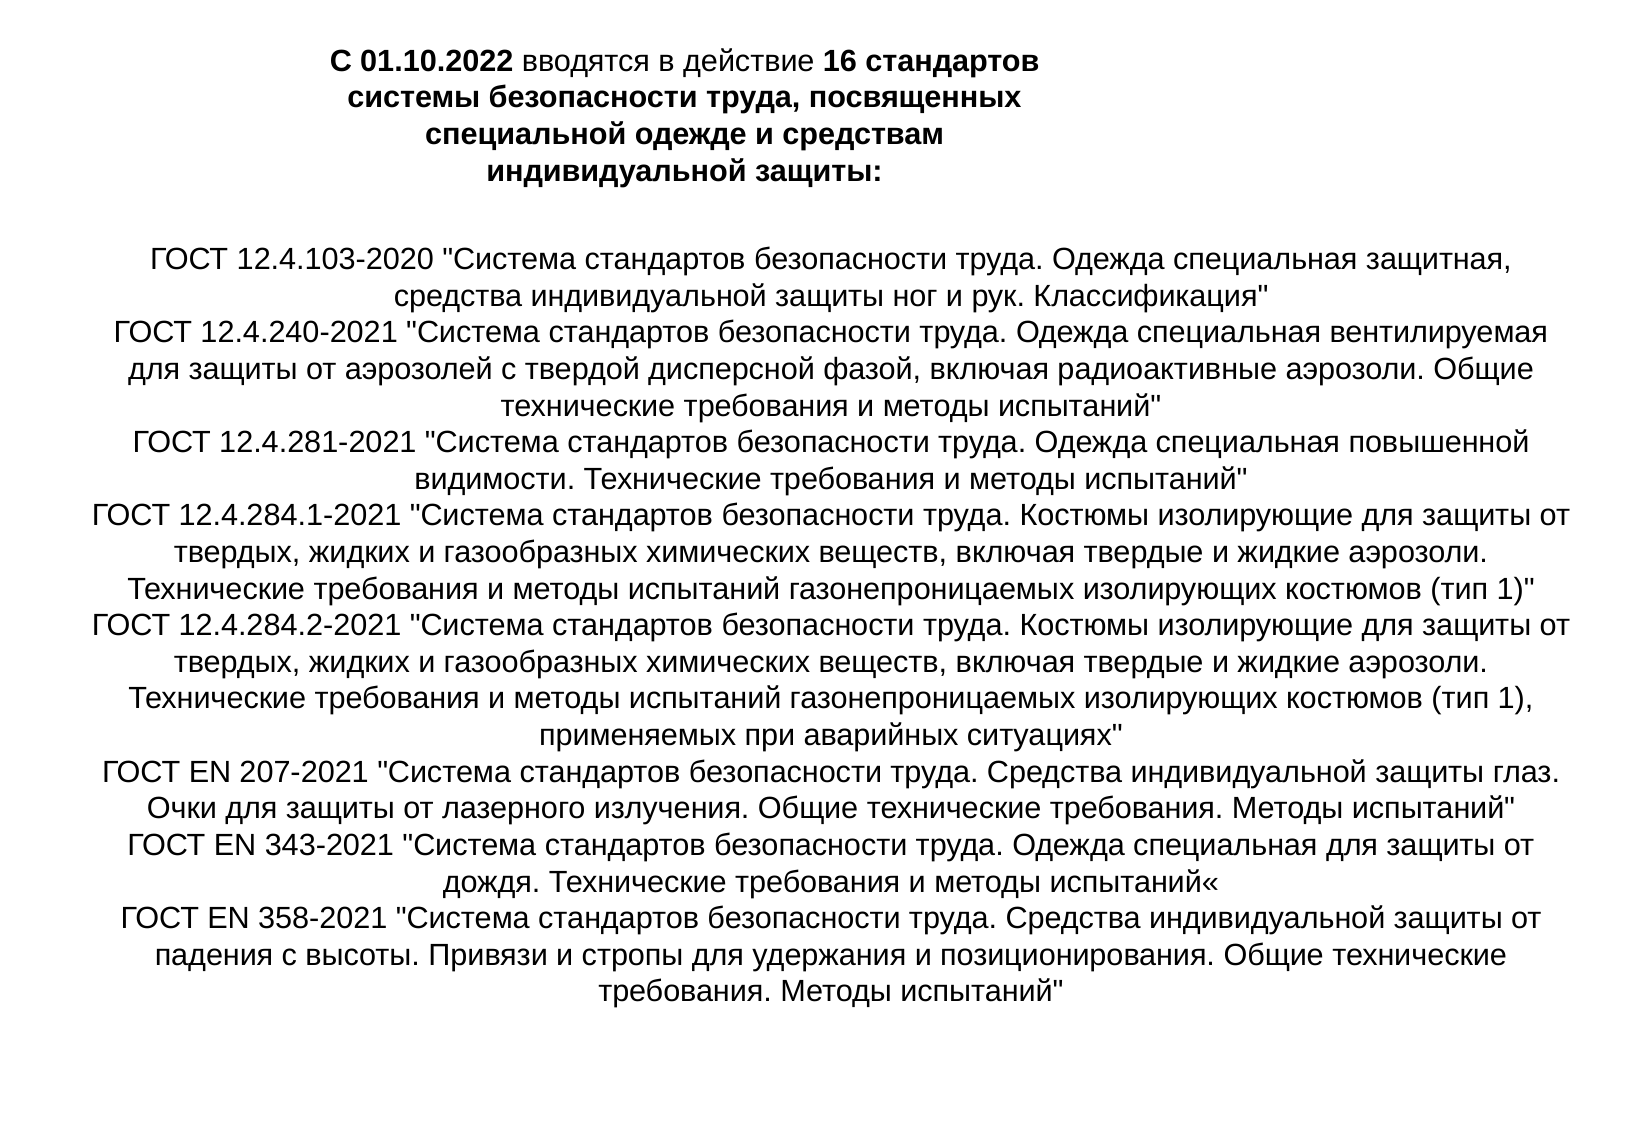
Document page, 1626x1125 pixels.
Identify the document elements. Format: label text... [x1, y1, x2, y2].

text_box ГОСТ 12.4.103-2020 "Система стандартов безопасности труда. Одежда специальная защитная, средства индивидуальной защиты ног и рук. Классификация" ГОСТ 12.4.240-2021 "Система стандартов безопасности труда. Одежда специальная вентилируемая для защиты от аэрозолей с твердой дисперсной фазой, включая радиоактивные аэрозоли. Общие технические требования и методы испытаний" ГОСТ 12.4.281-2021 "Система стандартов безопасности труда. Одежда специальная повышенной видимости. Технические требования и методы испытаний" ГОСТ 12.4.284.1-2021 "Система стандартов безопасности труда. Костюмы изолирующие для защиты от твердых, жидких и газообразных химических веществ, включая твердые и жидкие аэрозоли. Технические требования и методы испытаний газонепроницаемых изолирующих костюмов (тип 1)" ГОСТ 12.4.284.2-2021 "Система стандартов безопасности труда. Костюмы изолирующие для защиты от твердых, жидких и газообразных химических веществ, включая твердые и жидкие аэрозоли. Технические требования и методы испытаний газонепроницаемых изолирующих костюмов (тип 1), применяемых при аварийных ситуациях" ГОСТ EN 207-2021 "Система стандартов безопасности труда. Средства индивидуальной защиты глаз. Очки для защиты от лазерного излучения. Общие технические требования. Методы испытаний" ГОСТ EN 343-2021 "Система стандартов безопасности труда. Одежда специальная для защиты от дождя. Технические требования и методы испытаний« ГОСТ EN 358-2021 "Система стандартов безопасности труда. Средства индивидуальной защиты от падения с высоты. Привязи и стропы для удержания и позиционирования. Общие технические требования. Методы испытаний" [76, 231, 1585, 1016]
text_box C 01.10.2022 вводятся в действие 16 стандартов системы безопасности труда, посвященных специальной одежде и средствам индивидуальной защиты: [278, 33, 1091, 195]
